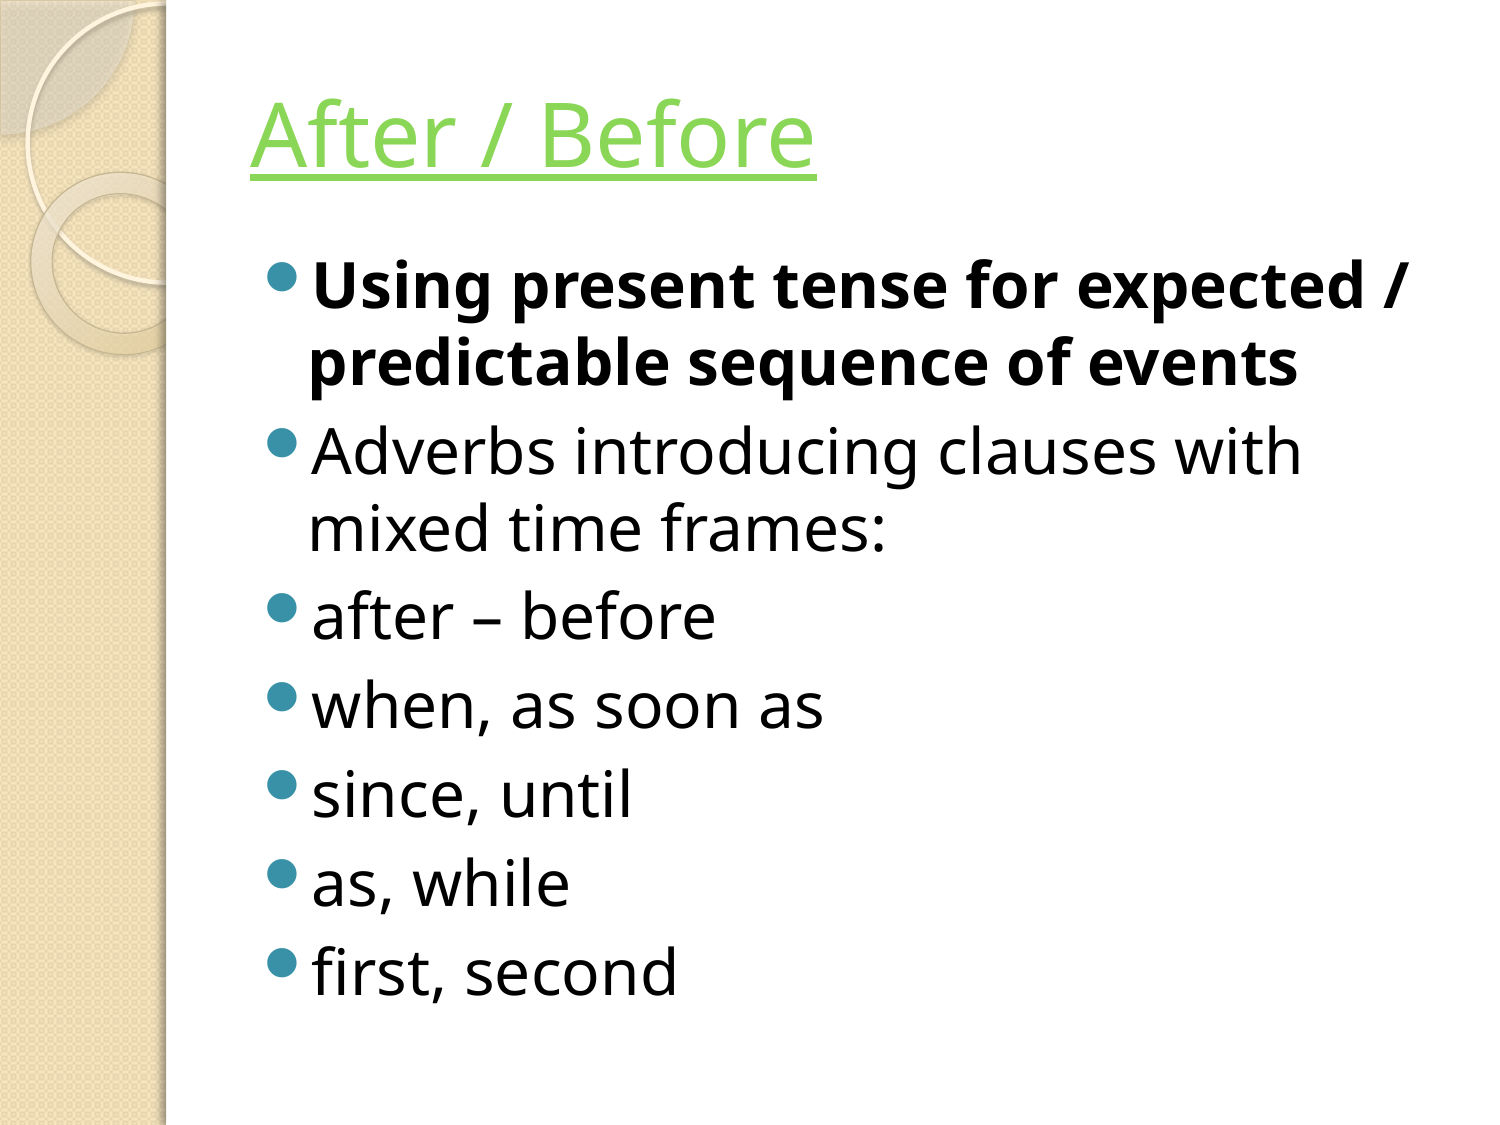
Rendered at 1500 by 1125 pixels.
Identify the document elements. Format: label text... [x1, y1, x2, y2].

title After / Before [235, 45, 1466, 233]
list Using present tense for expected / predictable sequence of events Adverbs introducing clauses with mixed time frames: after – before when, as soon as since, until as, while first, second [235, 237, 1466, 1025]
